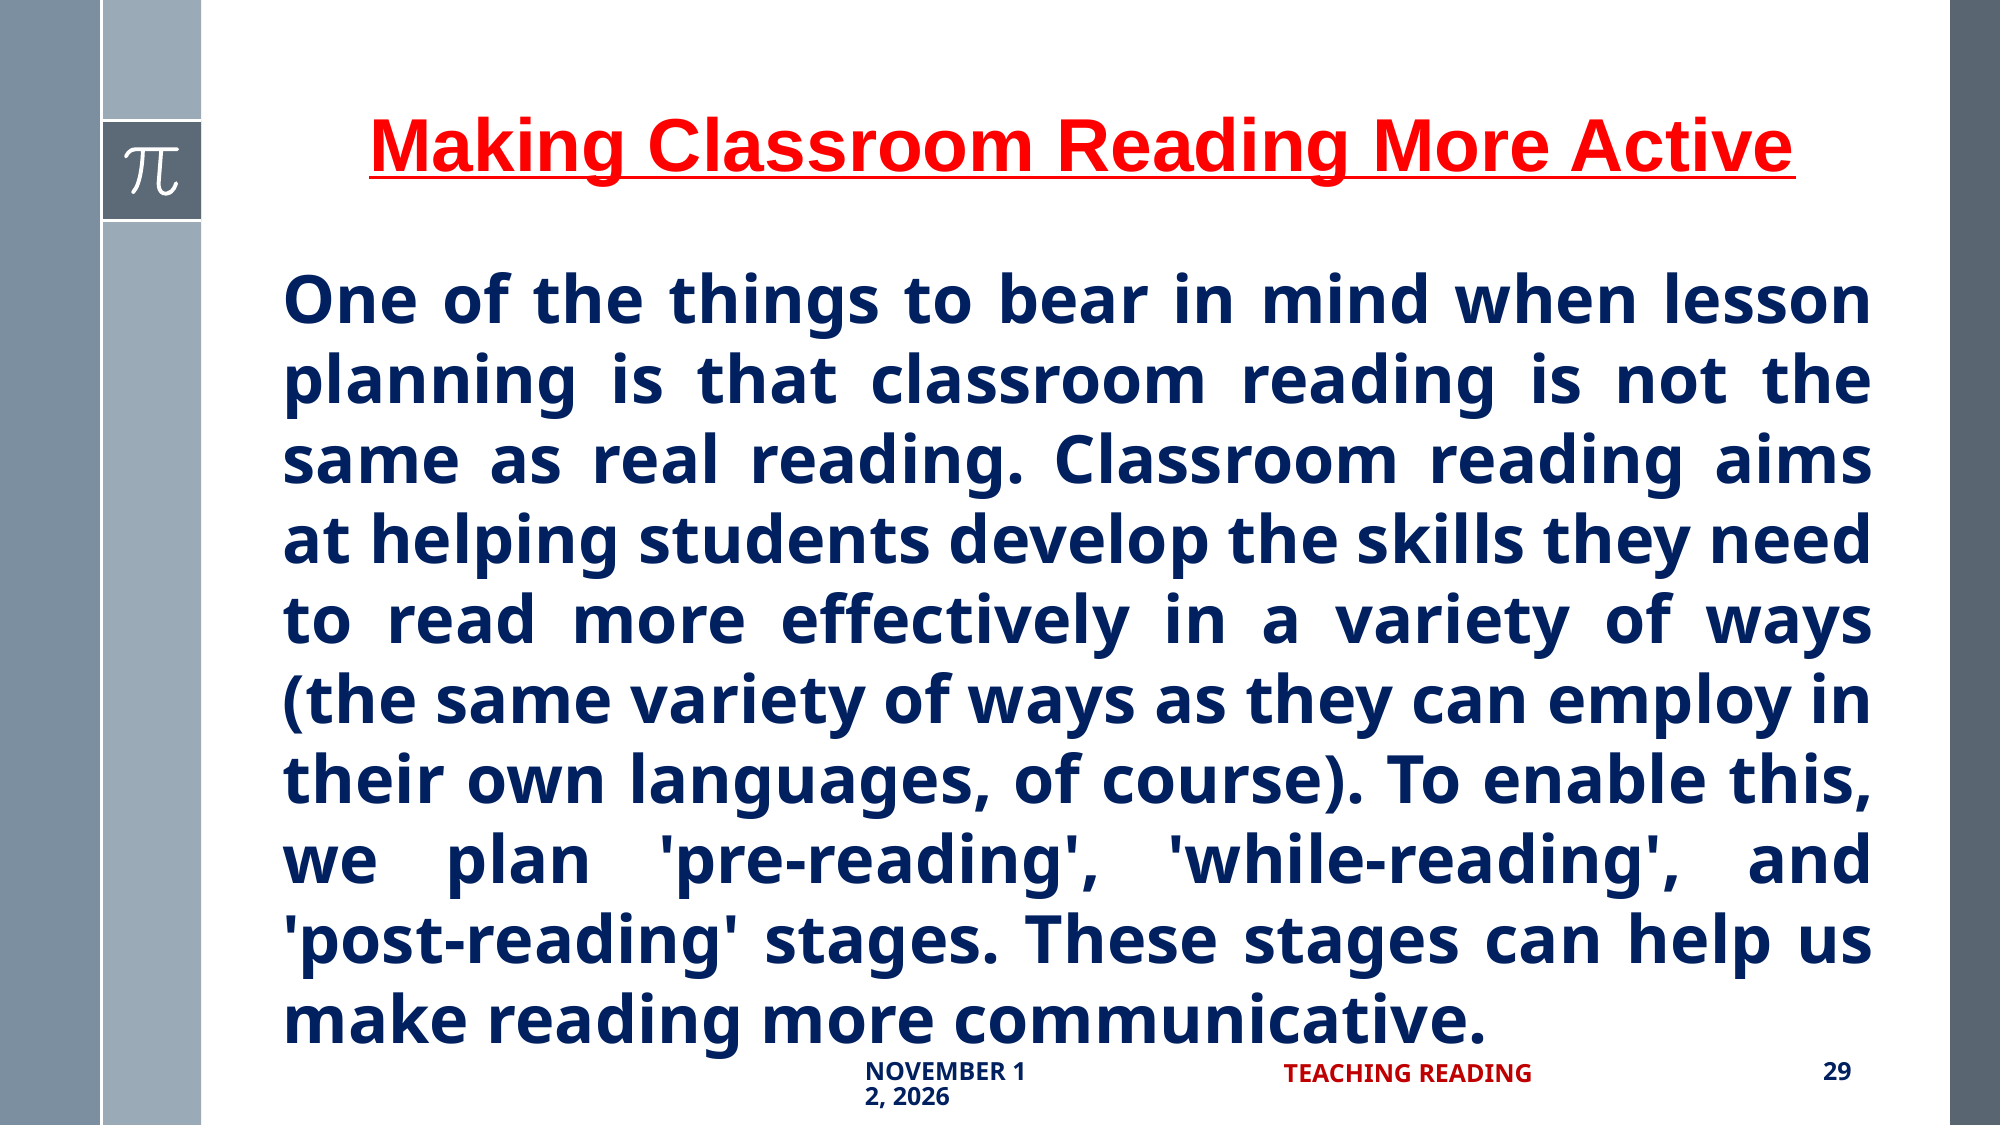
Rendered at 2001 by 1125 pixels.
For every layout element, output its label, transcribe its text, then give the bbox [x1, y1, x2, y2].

text_box One of the things to bear in mind when lesson planning is that classroom reading is not the same as real reading. Classroom reading aims at helping students develop the skills they need to read more effectively in a variety of ways (the same variety of ways as they can employ in their own languages, of course). To enable this, we plan 'pre-reading', 'while-reading', and 'post-reading' stages. These stages can help us make reading more communicative. [267, 249, 1890, 1065]
title Making Classroom Reading More Active [338, 0, 1827, 196]
footer Teaching Reading [1082, 1042, 1735, 1103]
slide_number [849, 1042, 1050, 1103]
slide_number 29 [1766, 1042, 1867, 1103]
